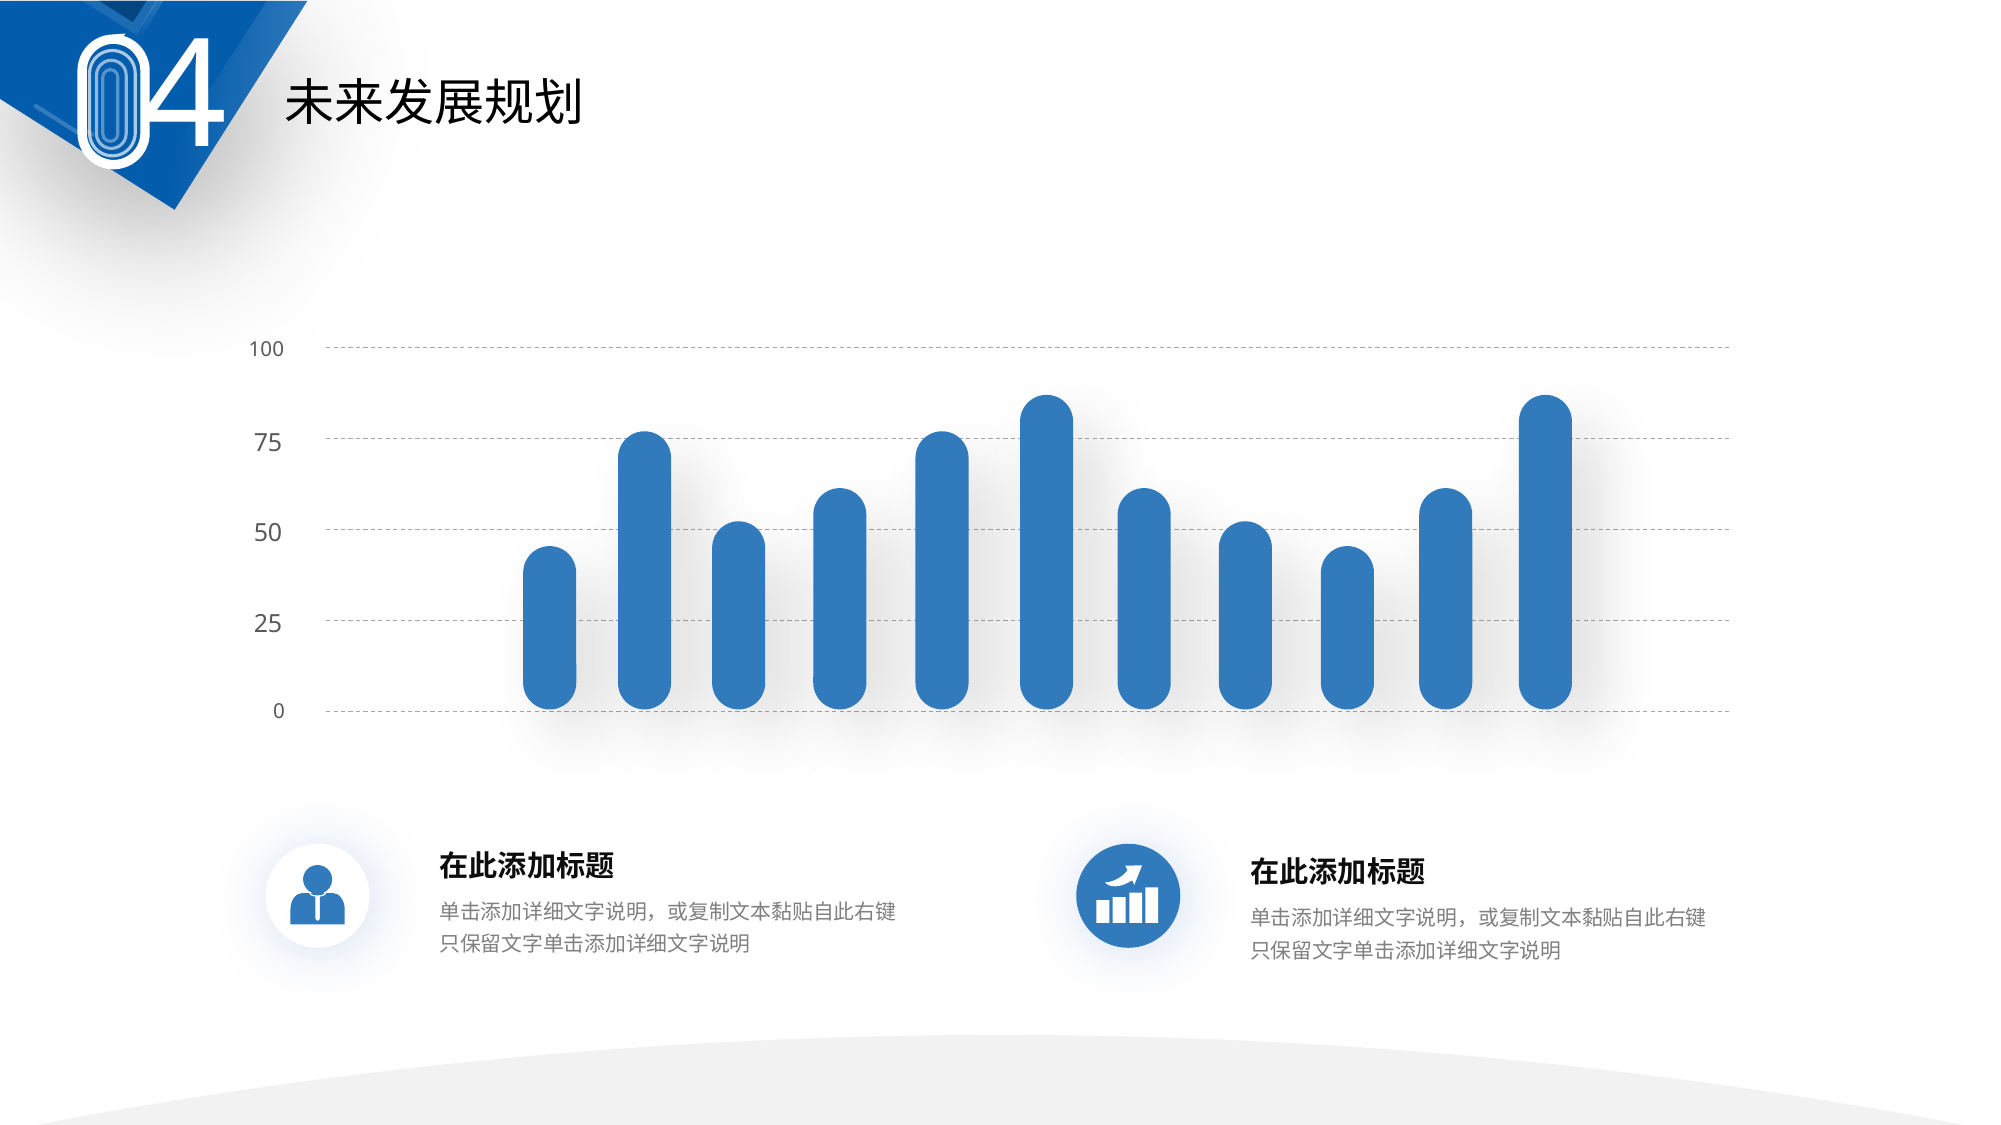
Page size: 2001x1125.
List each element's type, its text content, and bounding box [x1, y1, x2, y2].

text_box 在此添加标题 [1235, 846, 1577, 890]
text_box 单击添加详细文字说明，或复制文本黏贴自此右键只保留文字单击添加详细文字说明 [424, 883, 922, 964]
text_box 4 [126, 0, 195, 185]
text_box 未来发展规划 [284, 69, 643, 130]
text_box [233, 328, 1733, 730]
text_box [101, 68, 119, 143]
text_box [1076, 843, 1181, 948]
text_box [95, 59, 126, 150]
text_box 在此添加标题 [424, 839, 767, 883]
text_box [265, 843, 370, 948]
text_box [81, 37, 126, 166]
text_box 单击添加详细文字说明，或复制文本黏贴自此右键只保留文字单击添加详细文字说明 [1235, 890, 1733, 970]
text_box [88, 49, 126, 157]
